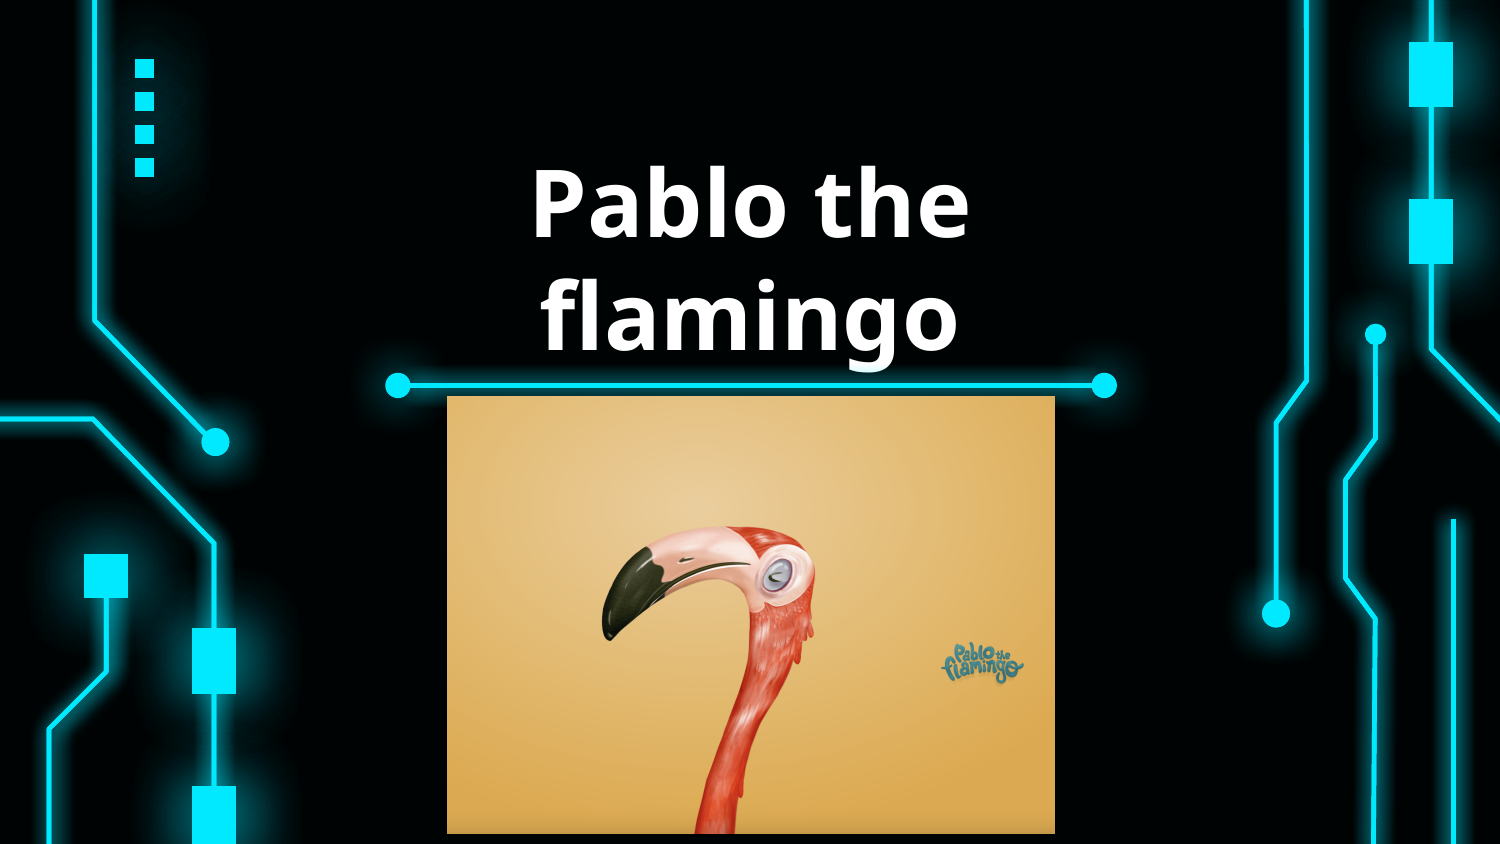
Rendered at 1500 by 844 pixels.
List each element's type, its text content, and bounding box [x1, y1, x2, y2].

picture [447, 396, 1055, 835]
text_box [386, 374, 1116, 397]
title Pablo the flamingo [384, 128, 1116, 232]
